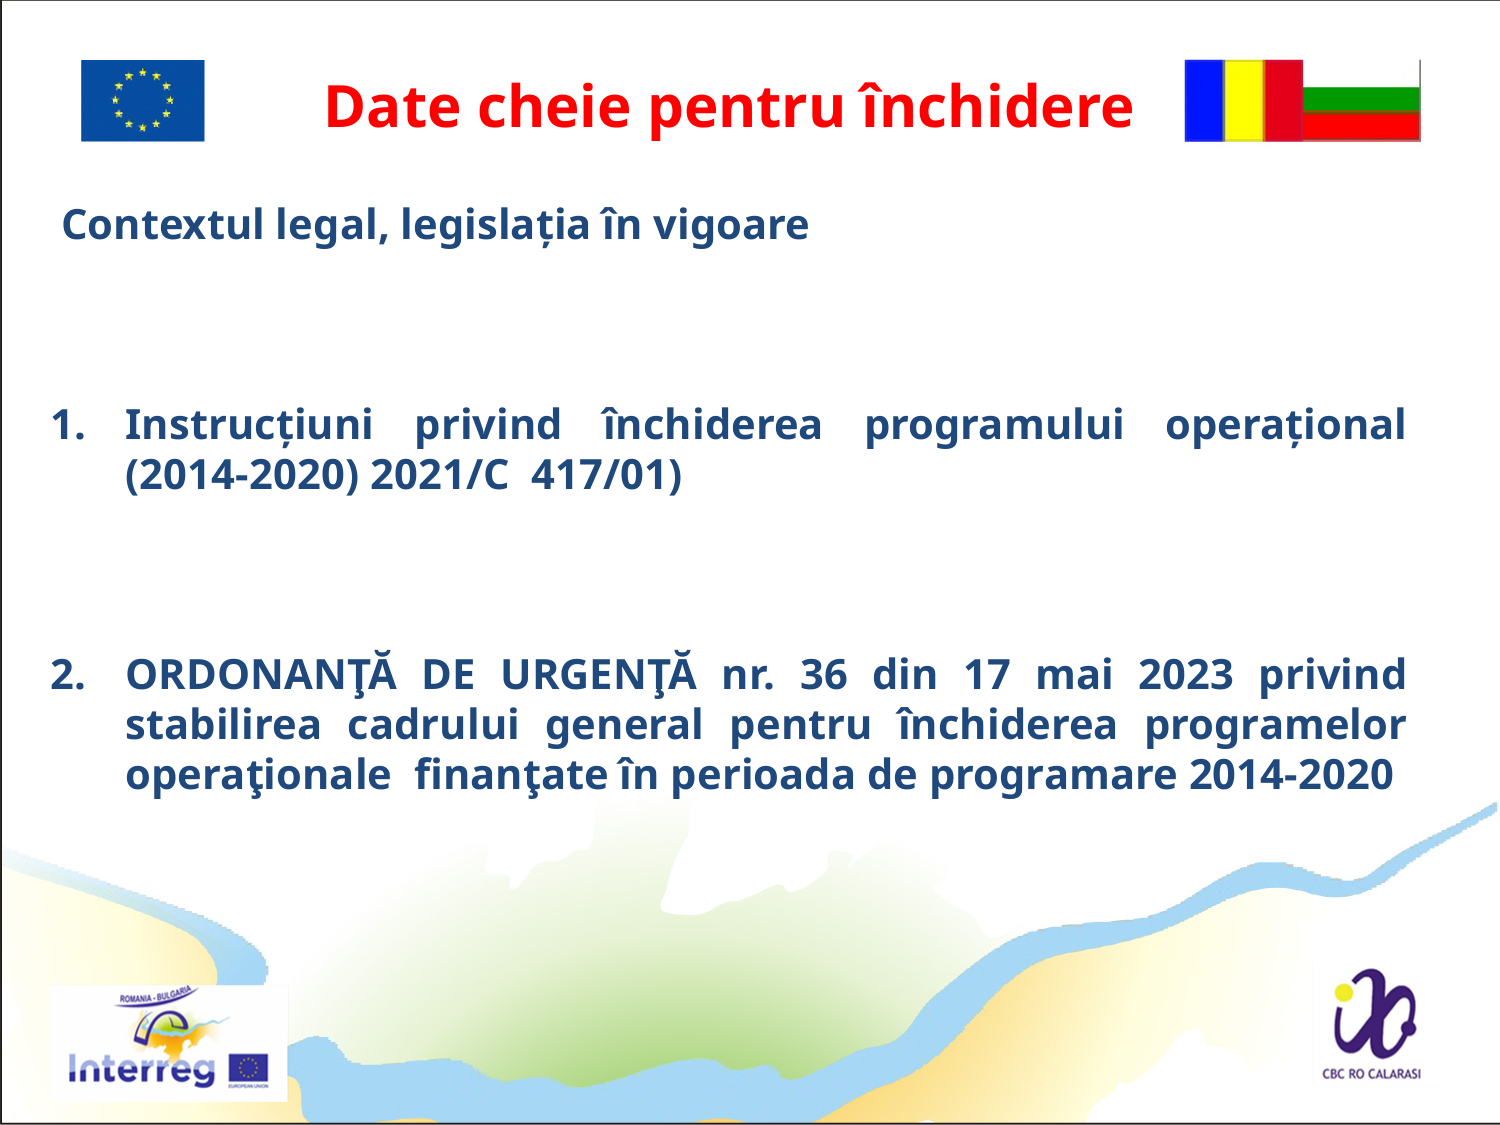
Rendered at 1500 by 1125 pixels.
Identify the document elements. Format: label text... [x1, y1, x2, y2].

picture [0, 0, 1500, 1125]
list Contextul legal, legislația în vigoare Instrucțiuni privind închiderea programului operațional (2014-2020) 2021/C 417/01) ORDONANŢĂ DE URGENŢĂ nr. 36 din 17 mai 2023 privind stabilirea cadrului general pentru închiderea programelor operaţionale finanţate în perioada de programare 2014-2020 [35, 190, 1424, 1125]
title Date cheie pentru închidere [174, 37, 1285, 101]
